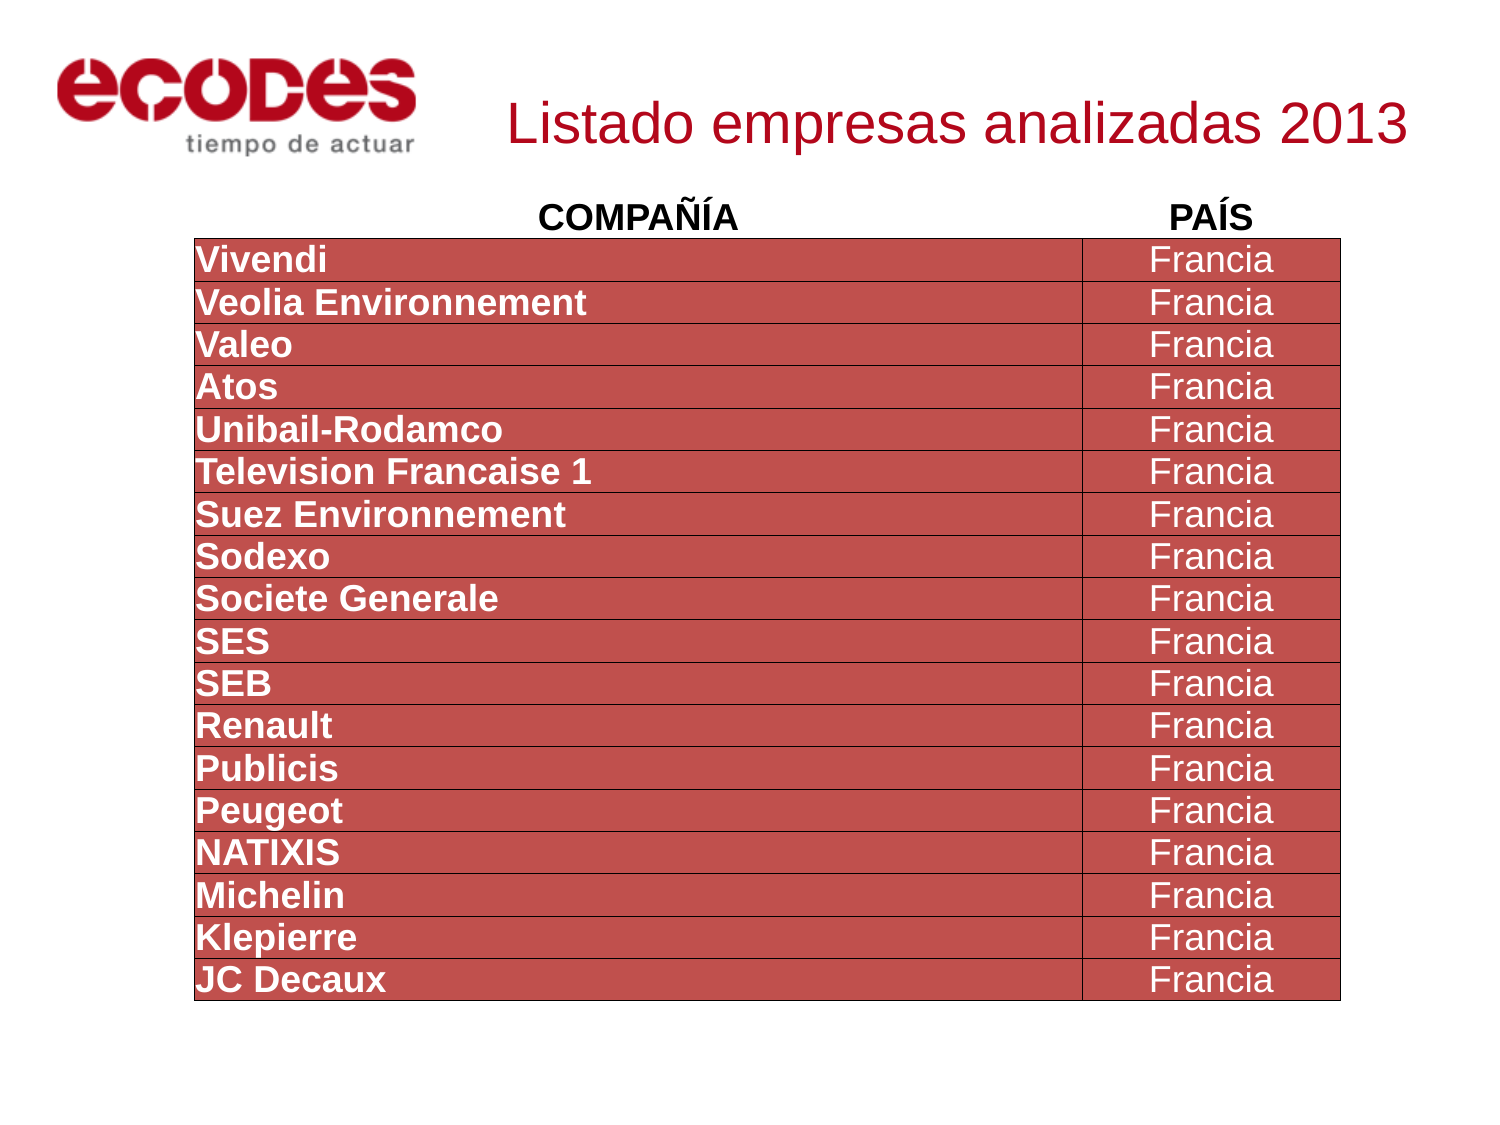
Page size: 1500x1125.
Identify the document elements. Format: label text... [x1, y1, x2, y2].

table_cell SES [195, 620, 1082, 662]
table_cell JC Decaux [195, 959, 1082, 1000]
table_cell Sodexo [195, 536, 1082, 577]
table_cell Vivendi [195, 239, 1082, 281]
table_cell Valeo [195, 324, 1082, 365]
table_cell Francia [1083, 282, 1340, 323]
table_cell Francia [1083, 705, 1340, 746]
table_cell Francia [1083, 451, 1340, 492]
text_box Listado empresas analizadas 2013 [490, 77, 1425, 163]
table_cell Atos [195, 366, 1082, 408]
table_cell Francia [1083, 239, 1340, 281]
table_cell Unibail-Rodamco [195, 409, 1082, 450]
table_cell Francia [1083, 324, 1340, 365]
table_cell Francia [1083, 366, 1340, 408]
table_cell Veolia Environnement [195, 282, 1082, 323]
table_cell Francia [1083, 409, 1340, 450]
table_cell Francia [1083, 747, 1340, 789]
table_cell Francia [1083, 832, 1340, 873]
table_cell Renault [195, 705, 1082, 746]
table_cell Television Francaise 1 [195, 451, 1082, 492]
picture [53, 54, 427, 163]
table_header PAÍS [1082, 196, 1341, 238]
table_cell Francia [1083, 620, 1340, 662]
table_cell Suez Environnement [195, 493, 1082, 535]
table_cell Francia [1083, 578, 1340, 619]
table_cell Francia [1083, 874, 1340, 916]
table_cell Francia [1083, 917, 1340, 958]
table_header COMPAÑÍA [195, 196, 1082, 238]
table_cell Francia [1083, 663, 1340, 704]
table_cell NATIXIS [195, 832, 1082, 873]
table_cell Francia [1083, 959, 1340, 1000]
table_cell Societe Generale [195, 578, 1082, 619]
table_cell Francia [1083, 790, 1340, 831]
table_cell Francia [1083, 493, 1340, 535]
table_cell Michelin [195, 874, 1082, 916]
table_cell Peugeot [195, 790, 1082, 831]
table_cell Publicis [195, 747, 1082, 789]
table_cell SEB [195, 663, 1082, 704]
table_cell Klepierre [195, 917, 1082, 958]
table_cell Francia [1083, 536, 1340, 577]
